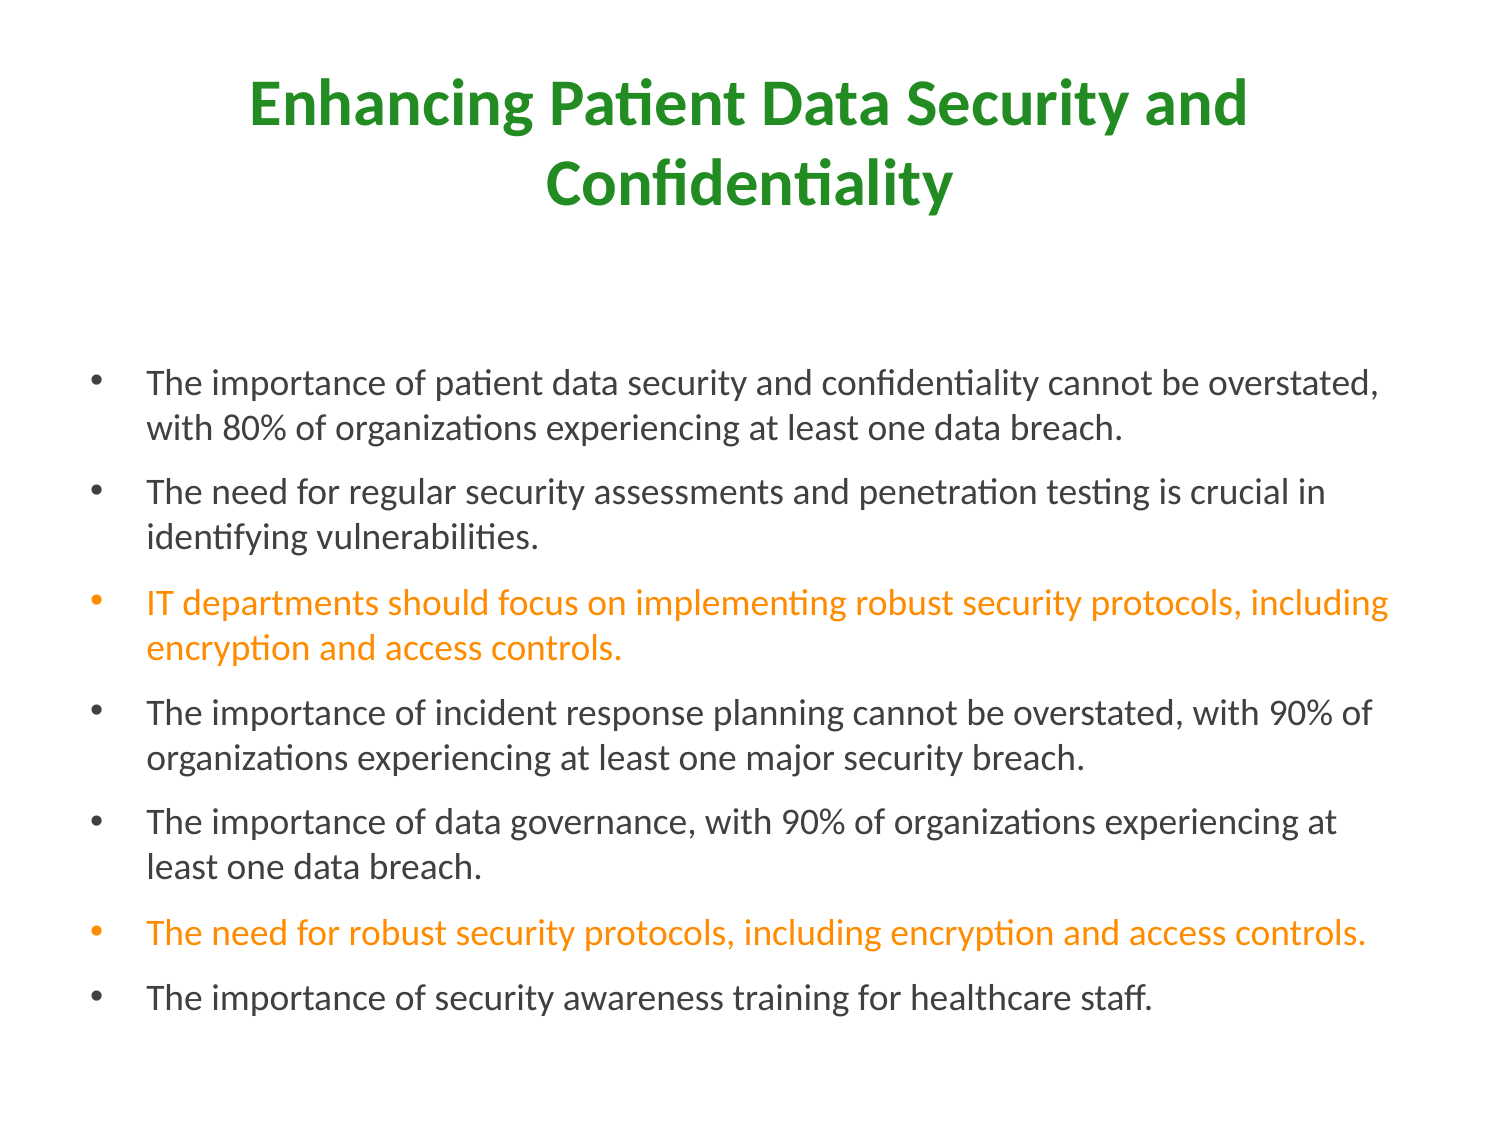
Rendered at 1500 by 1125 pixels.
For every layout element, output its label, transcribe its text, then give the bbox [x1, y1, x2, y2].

list The importance of patient data security and confidentiality cannot be overstated, with 80% of organizations experiencing at least one data breach. The need for regular security assessments and penetration testing is crucial in identifying vulnerabilities. IT departments should focus on implementing robust security protocols, including encryption and access controls. The importance of incident response planning cannot be overstated, with 90% of organizations experiencing at least one major security breach. The importance of data governance, with 90% of organizations experiencing at least one data breach. The need for robust security protocols, including encryption and access controls. The importance of security awareness training for healthcare staff. [75, 262, 1425, 1005]
title Enhancing Patient Data Security and Confidentiality [75, 45, 1425, 233]
